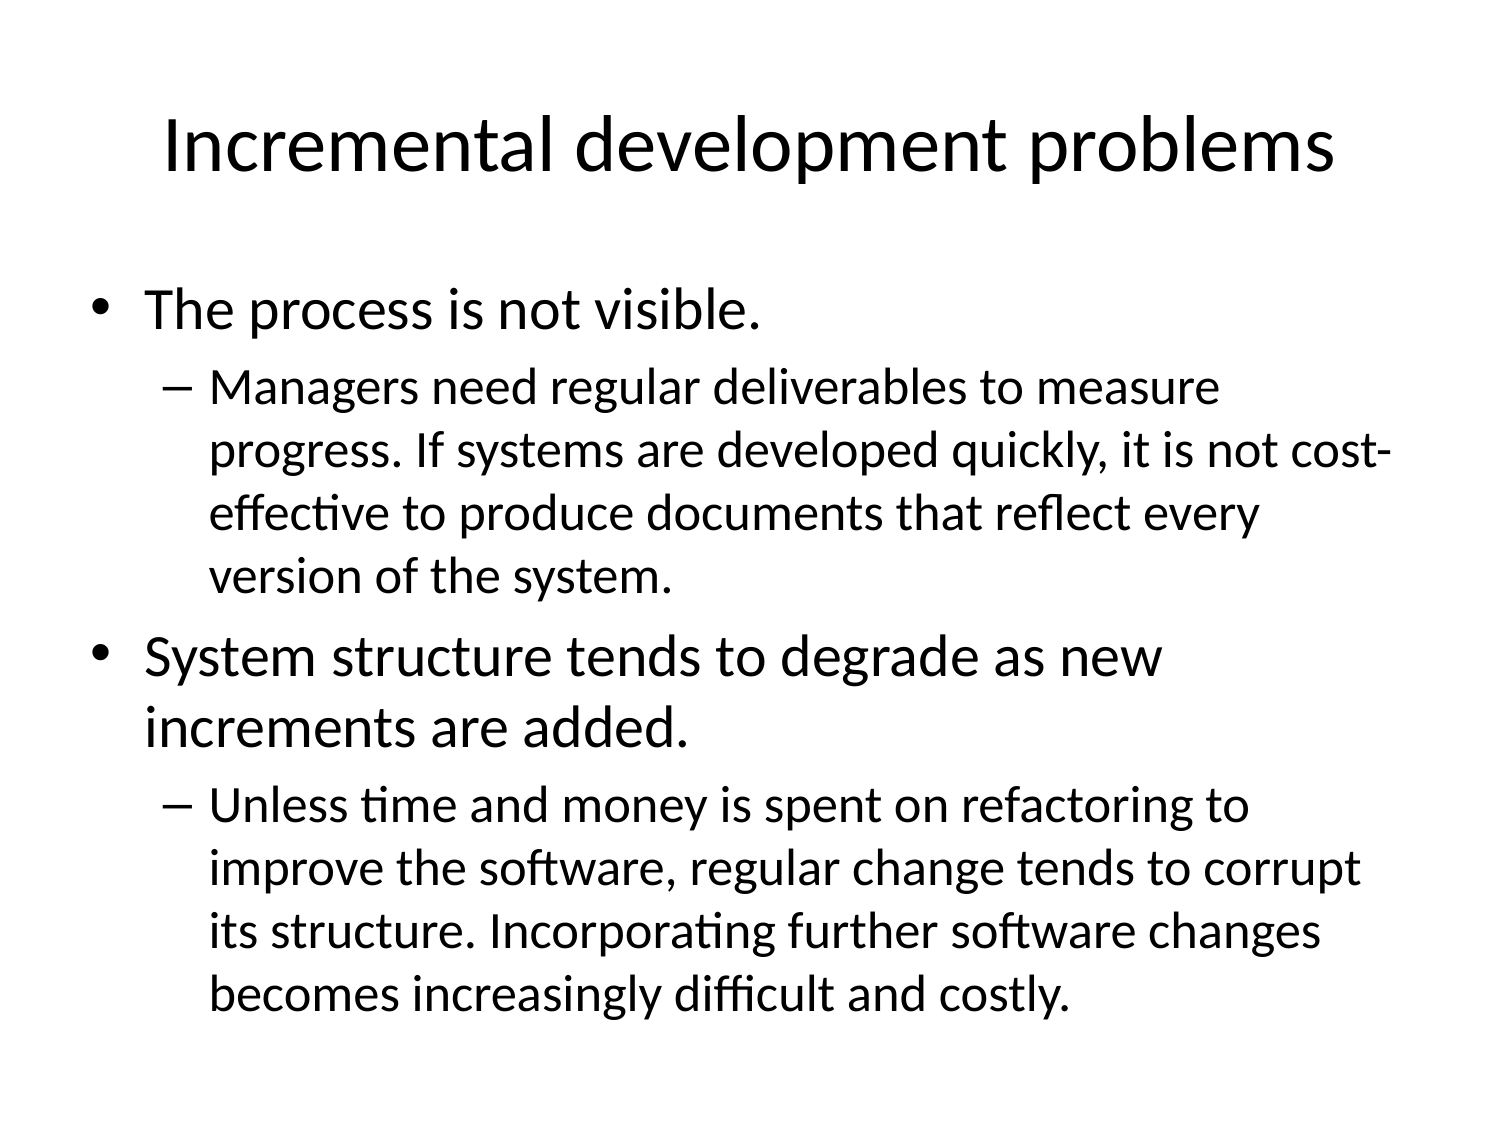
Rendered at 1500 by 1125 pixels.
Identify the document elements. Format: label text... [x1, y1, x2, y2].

title Incremental development problems [75, 45, 1425, 233]
list The process is not visible. Managers need regular deliverables to measure progress. If systems are developed quickly, it is not cost-effective to produce documents that reflect every version of the system. System structure tends to degrade as new increments are added. Unless time and money is spent on refactoring to improve the software, regular change tends to corrupt its structure. Incorporating further software changes becomes increasingly difficult and costly. [75, 262, 1425, 1038]
